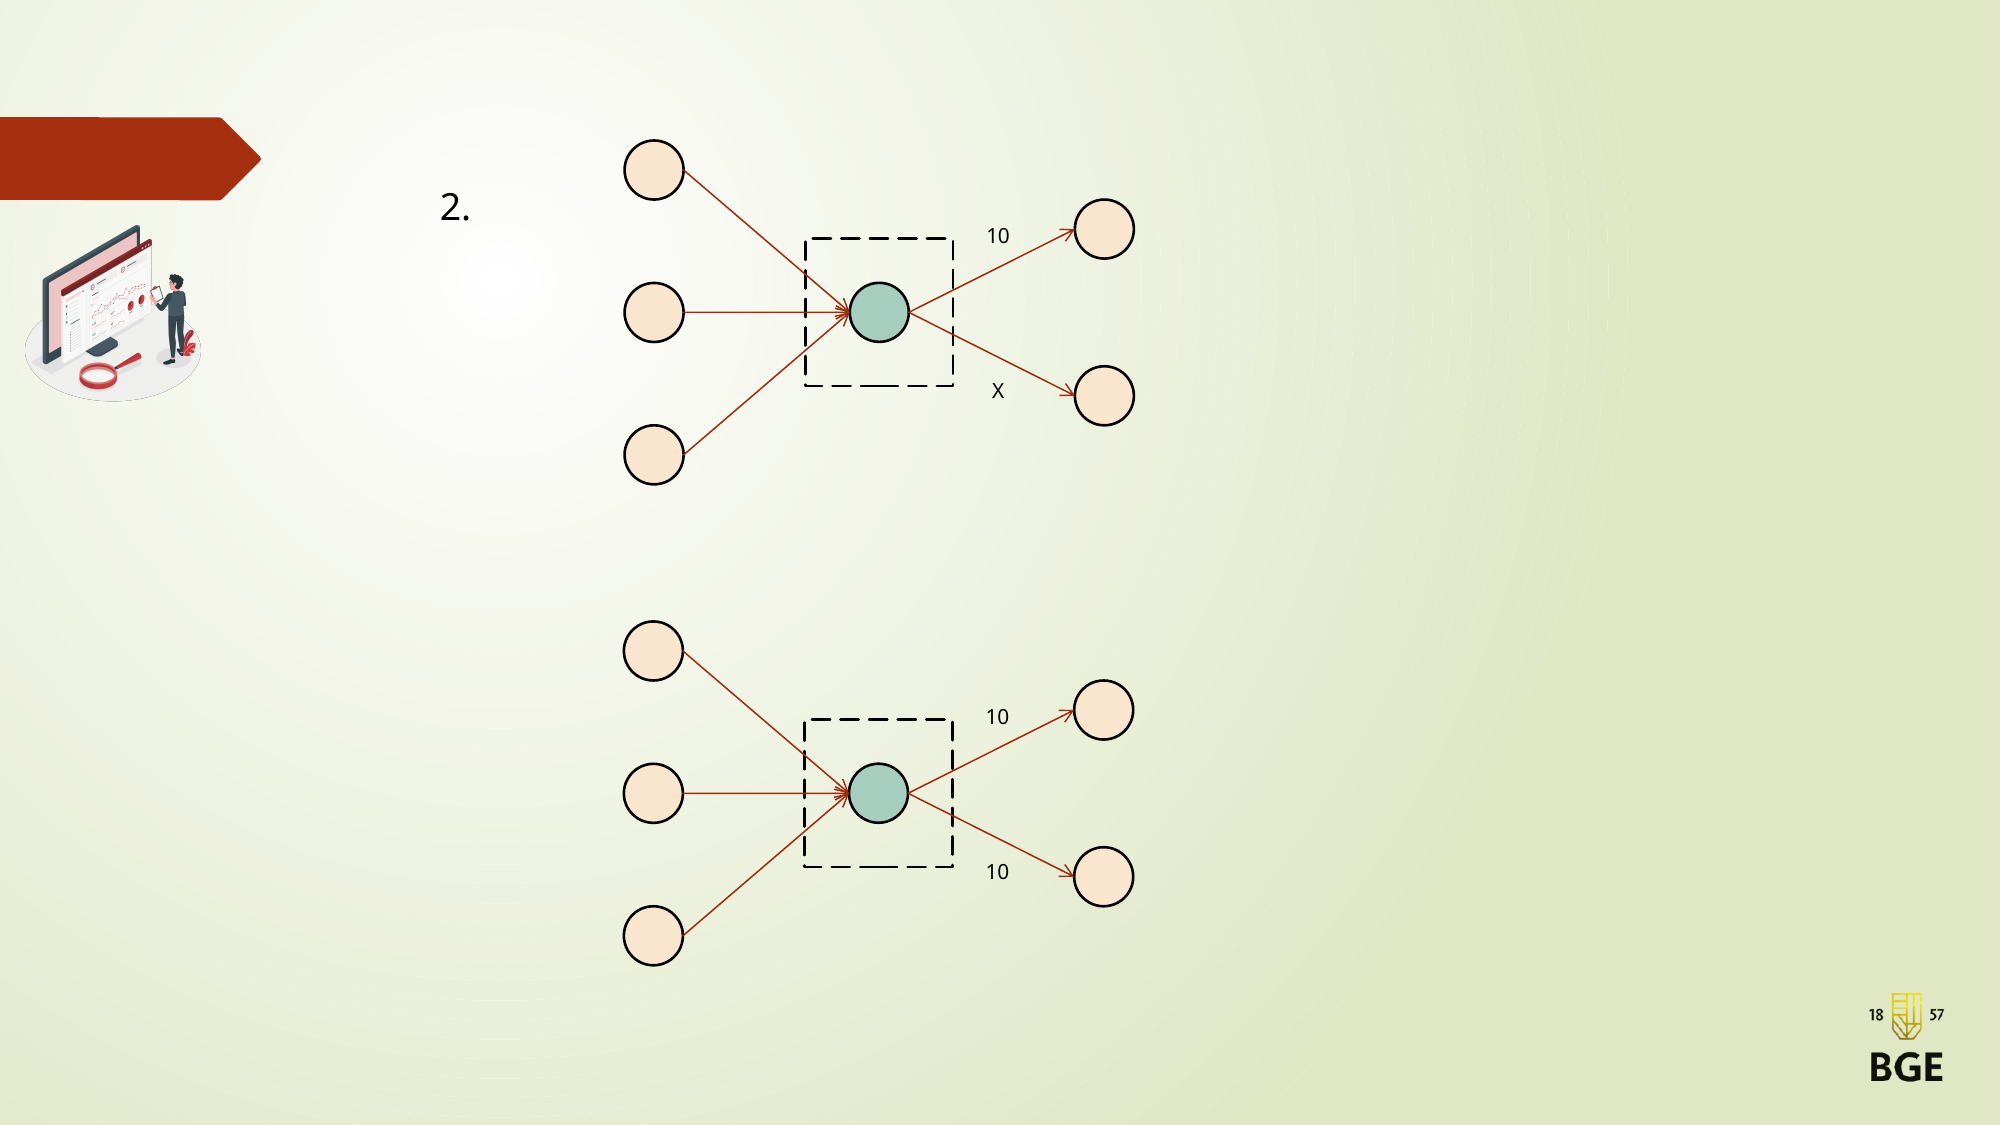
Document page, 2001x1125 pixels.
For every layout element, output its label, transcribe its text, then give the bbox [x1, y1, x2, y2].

picture [1853, 984, 1958, 1090]
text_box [623, 621, 1134, 966]
picture [17, 217, 208, 408]
text_box 2. [425, 175, 487, 236]
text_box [624, 140, 1135, 485]
